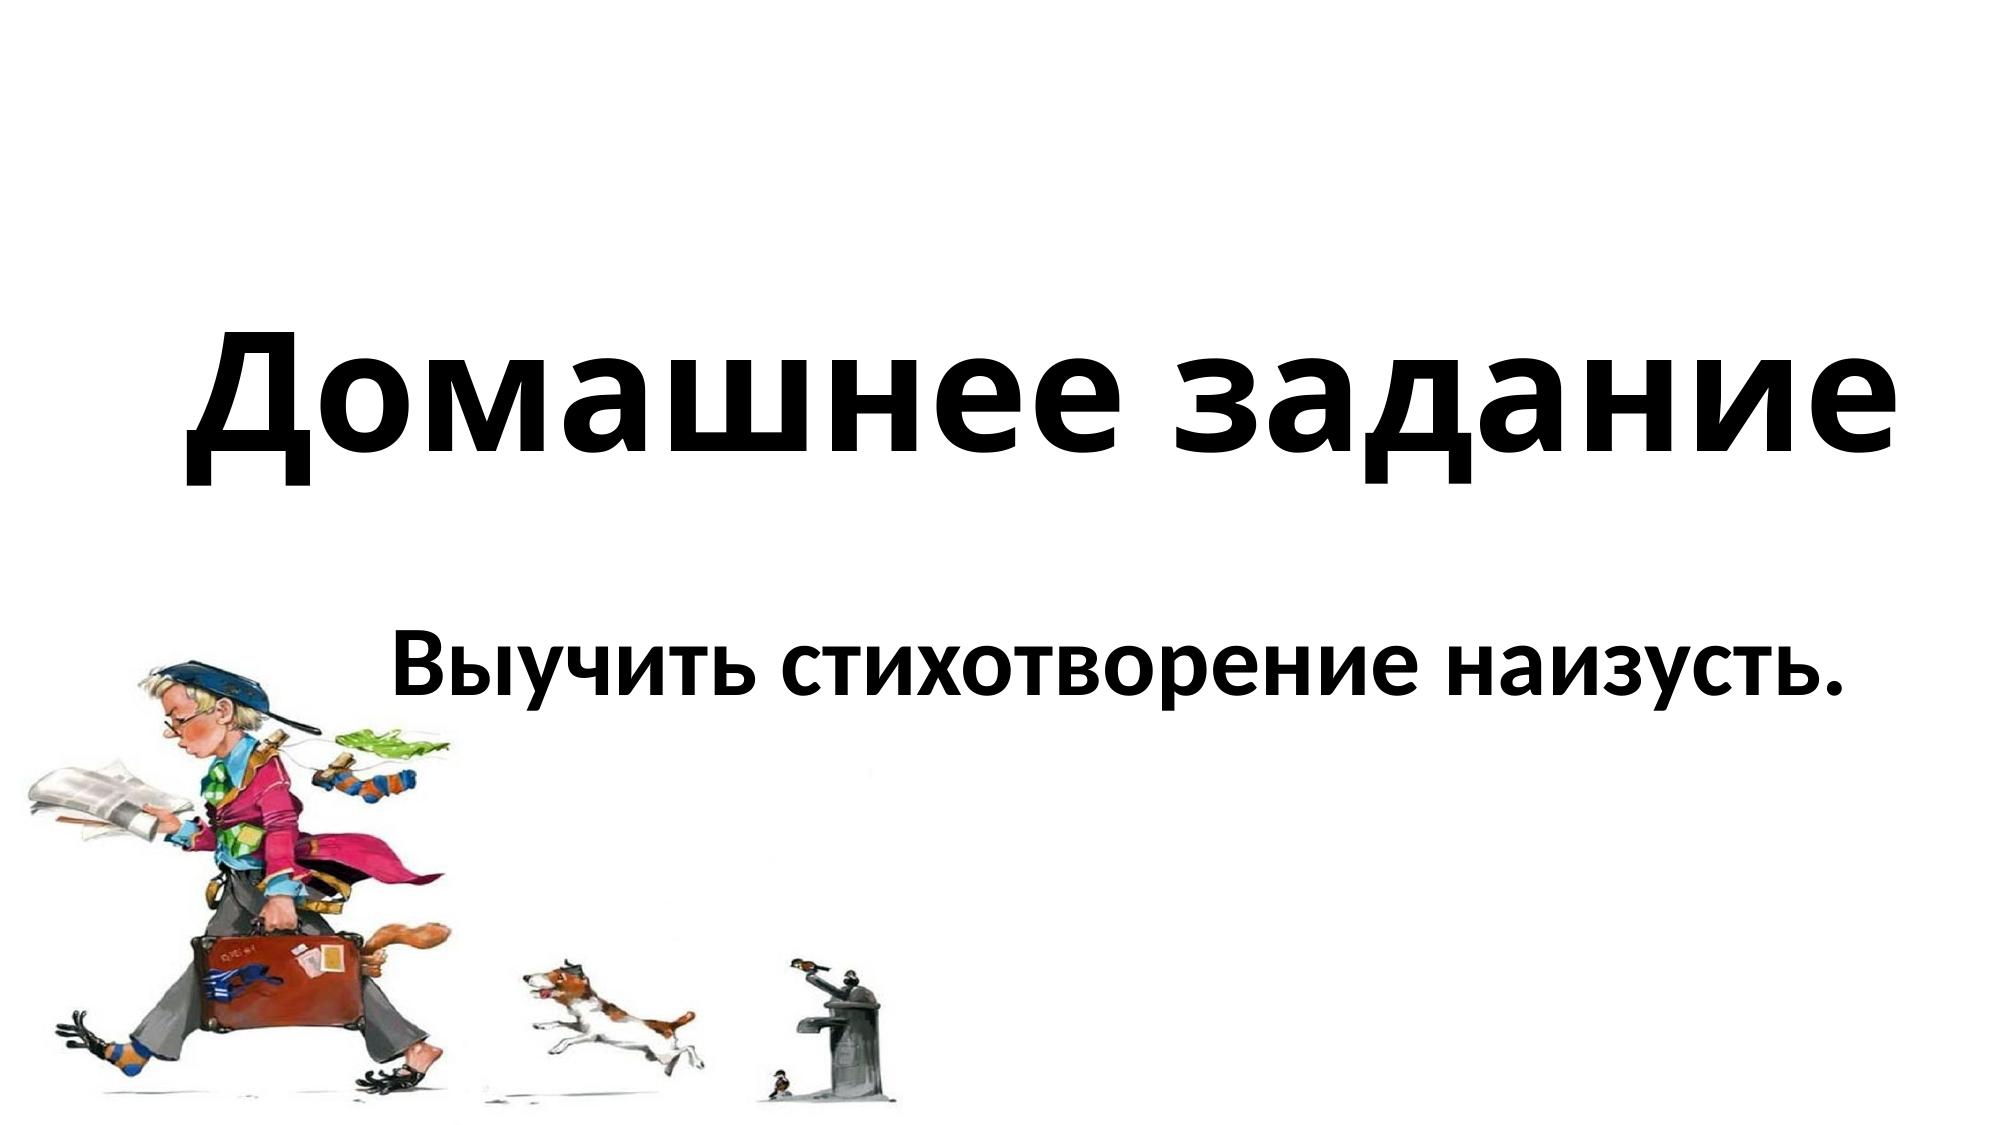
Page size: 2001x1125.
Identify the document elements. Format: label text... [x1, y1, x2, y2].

title Домашнее задание [123, 38, 1968, 495]
picture [0, 650, 903, 1125]
subtitle Выучить стихотворение наизусть. [370, 601, 1871, 874]
